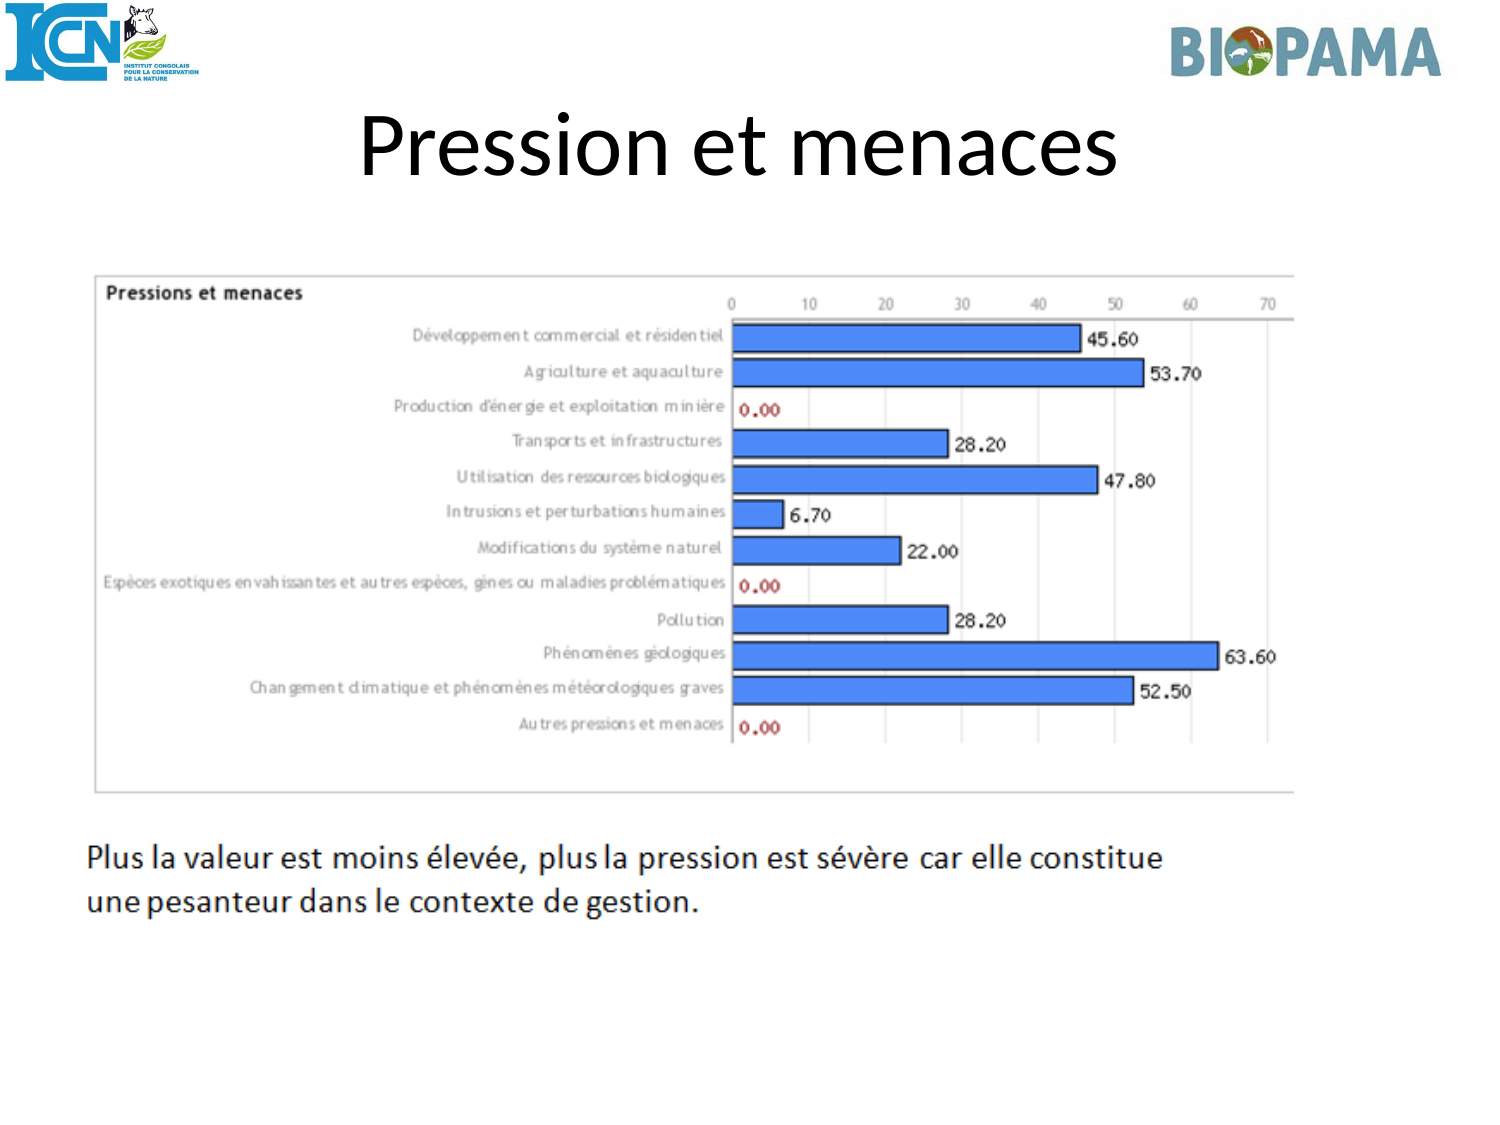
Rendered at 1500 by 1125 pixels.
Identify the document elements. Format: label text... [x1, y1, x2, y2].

picture [1151, 0, 1455, 77]
picture [0, 0, 202, 85]
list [88, 266, 1303, 930]
title Pression et menaces [0, 45, 1500, 233]
